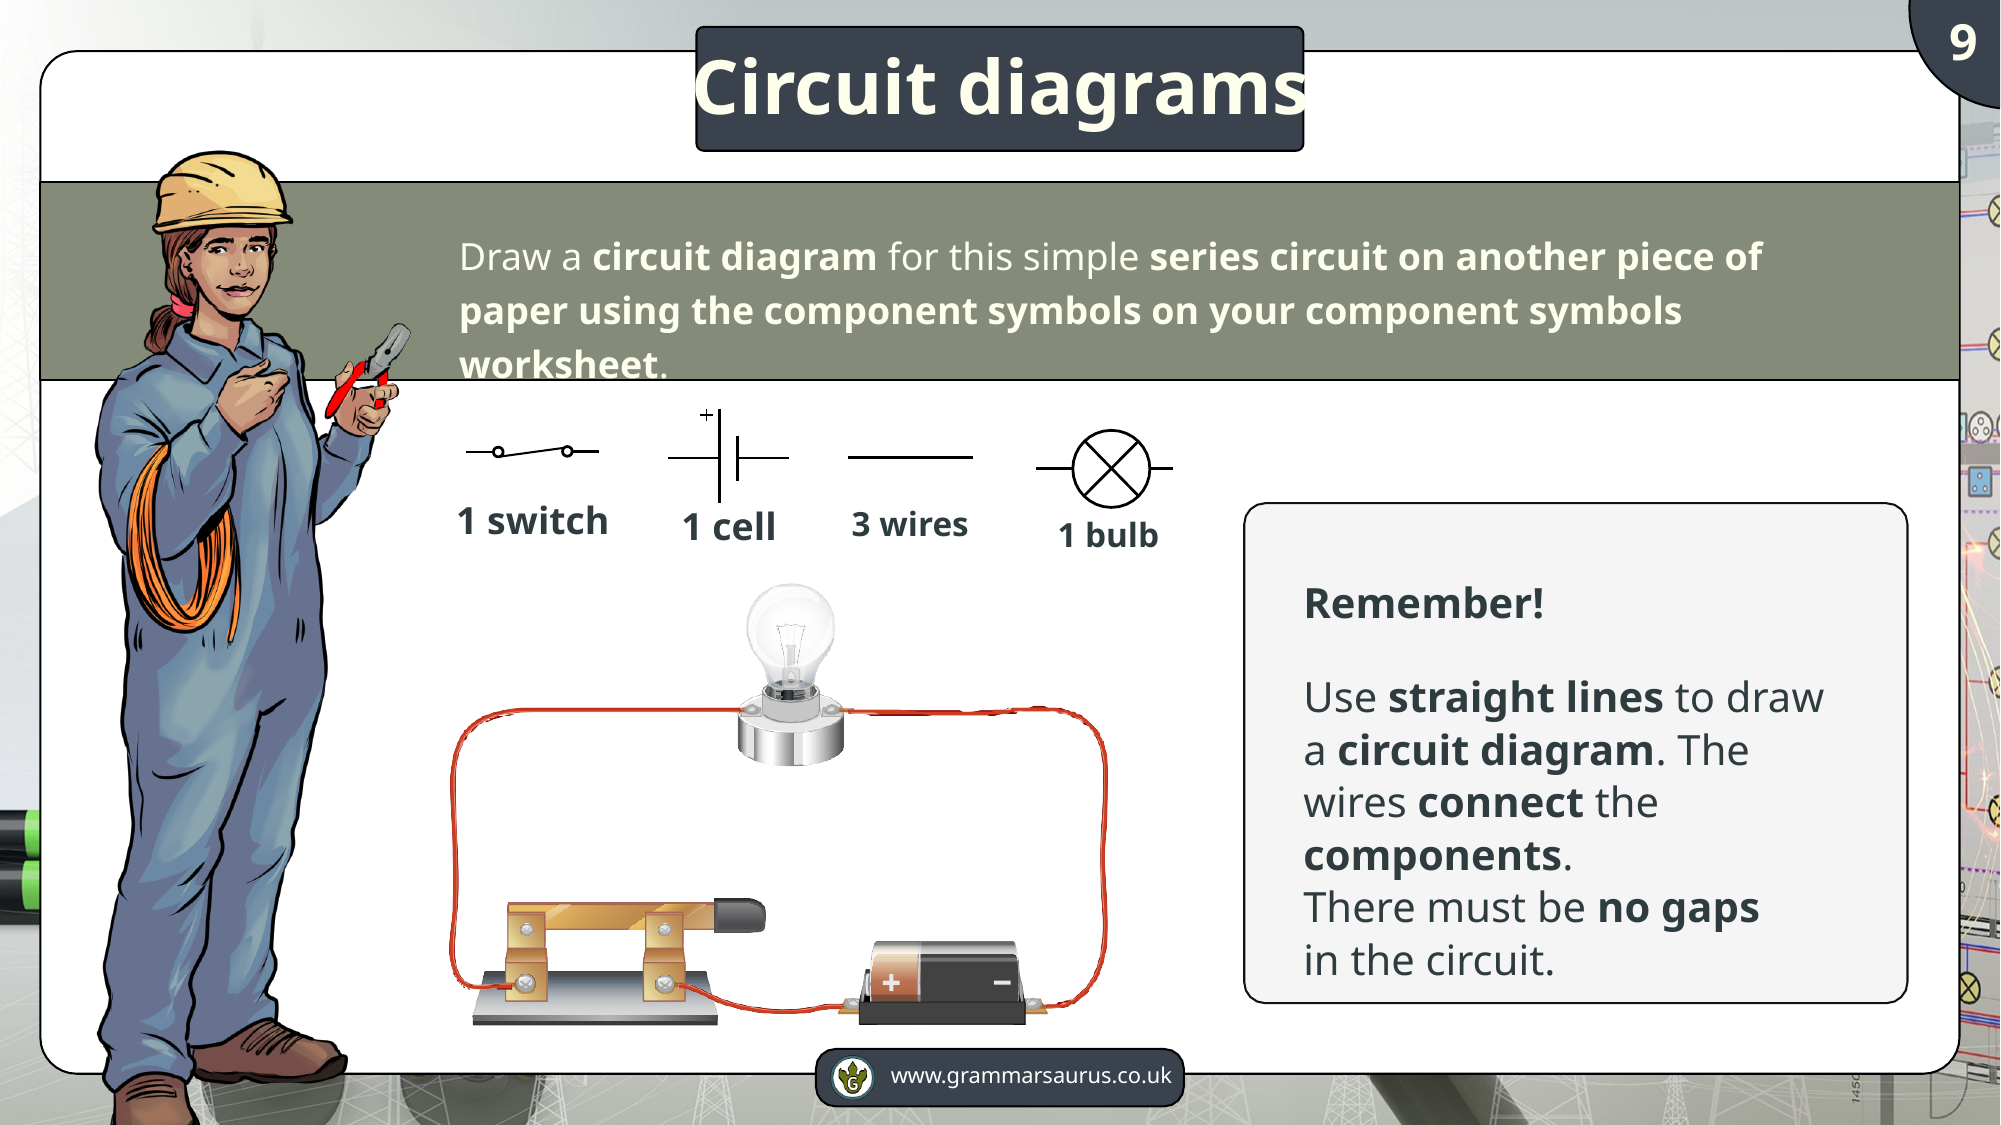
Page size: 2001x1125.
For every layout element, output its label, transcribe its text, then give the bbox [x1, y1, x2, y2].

picture [0, 0, 1909, 1125]
picture [1961, 98, 2000, 1125]
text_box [39, 25, 1961, 1125]
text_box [847, 428, 1174, 510]
text_box 9 [1947, 8, 1980, 71]
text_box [464, 407, 791, 505]
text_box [449, 501, 1909, 1026]
